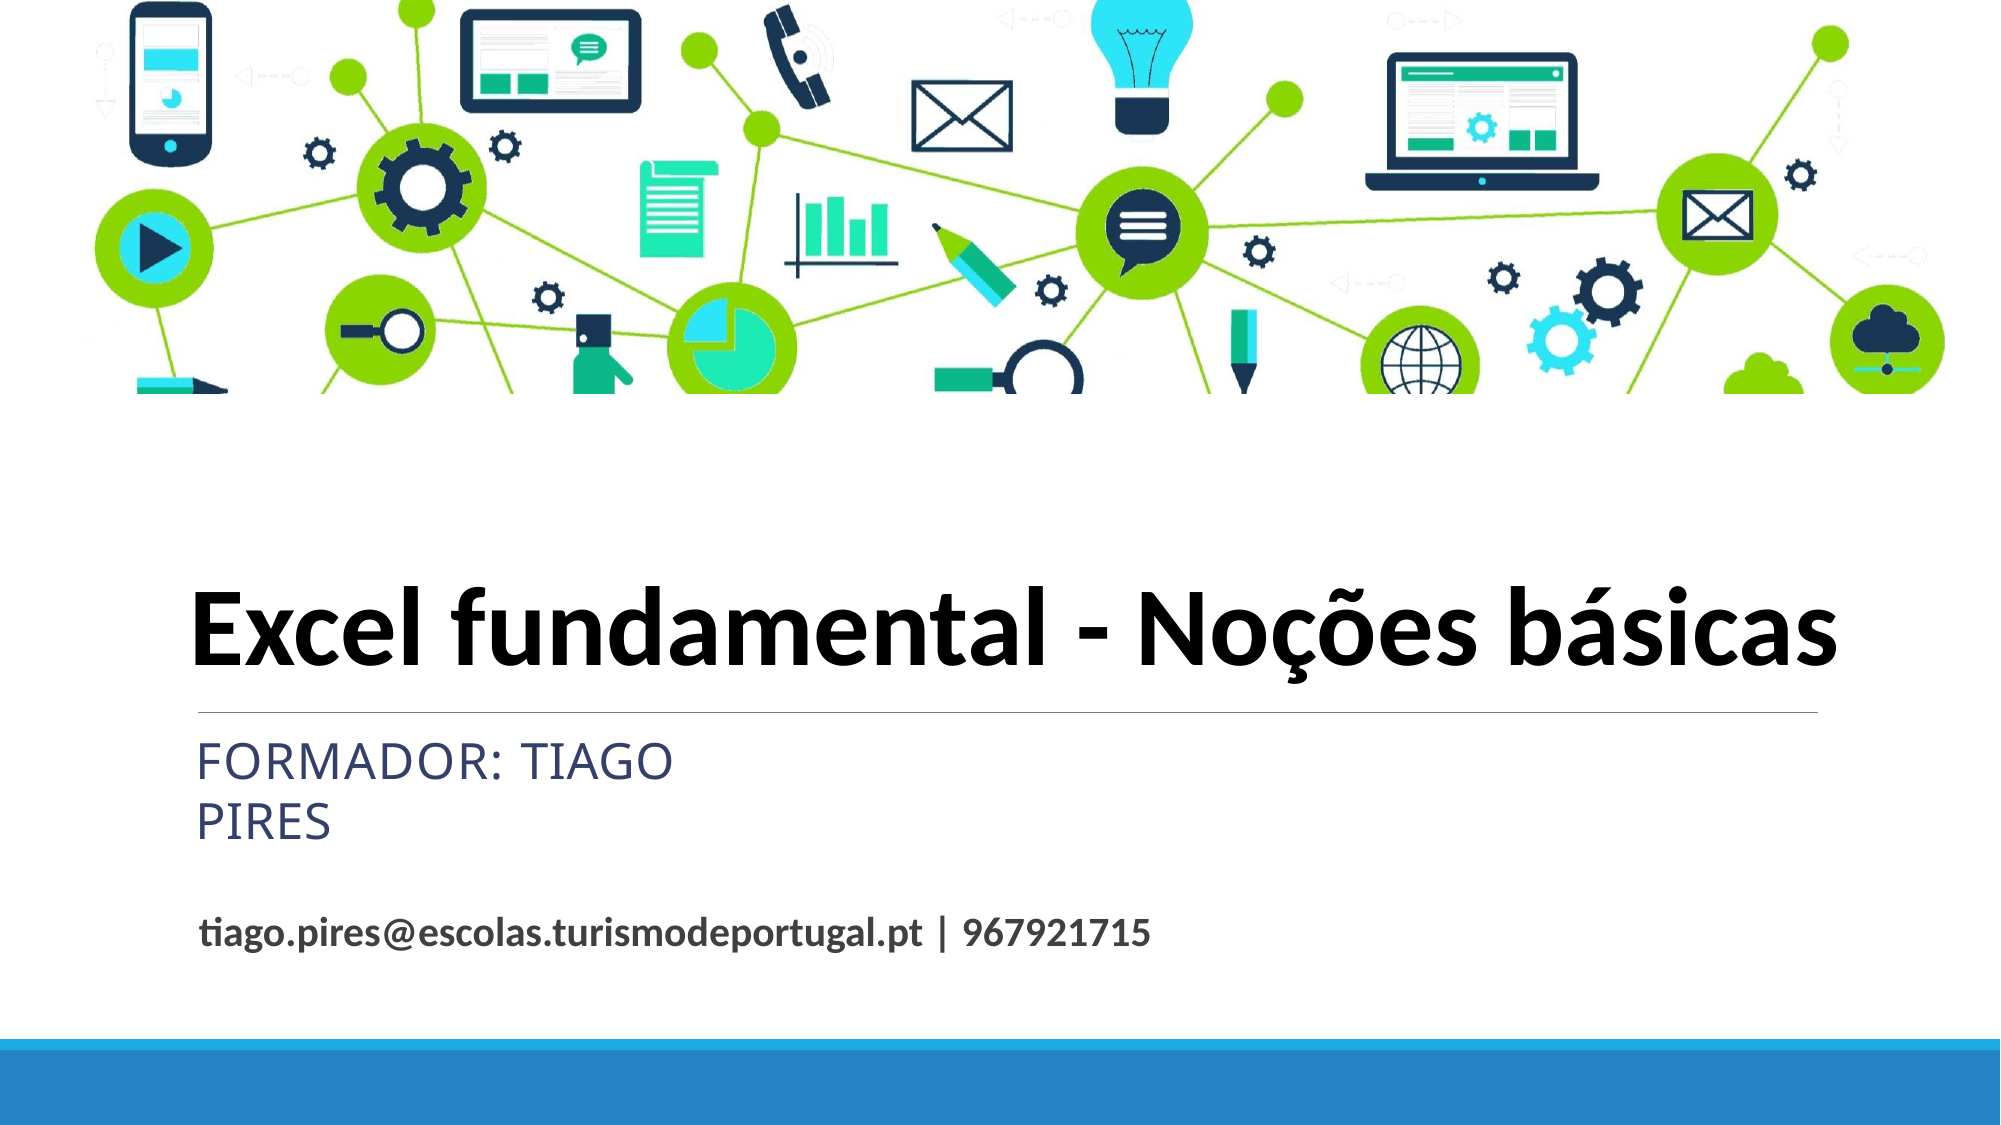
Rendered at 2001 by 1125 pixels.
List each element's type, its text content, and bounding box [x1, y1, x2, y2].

text_box [83, 0, 1946, 394]
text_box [0, 1038, 2000, 1125]
text_box Excel fundamental - Noções básicas [174, 545, 1985, 695]
text_box tiago.pires@escolas.turismodeportugal.pt | 967921715 [198, 878, 1695, 955]
text_box FORMADOR: TIAGO PIRES [193, 727, 788, 961]
